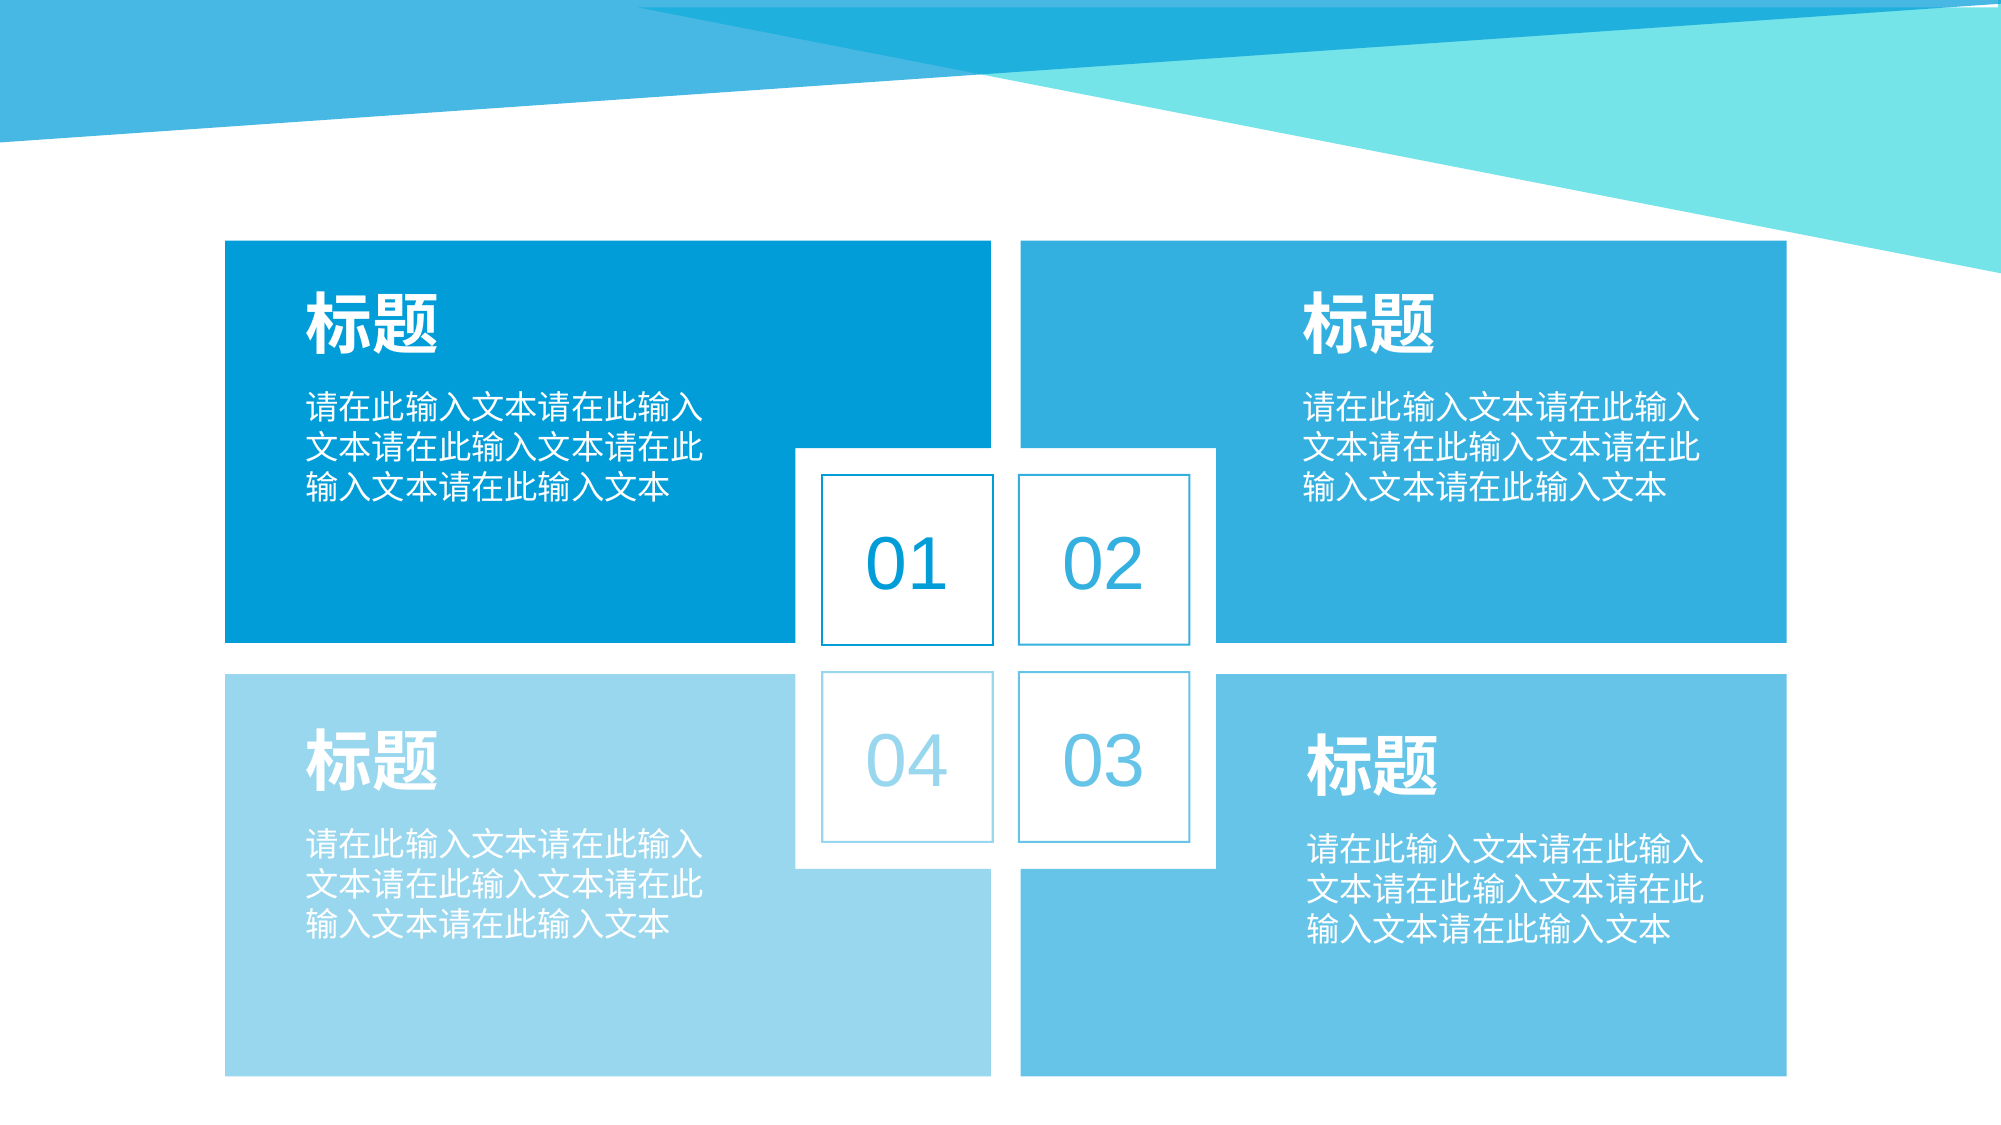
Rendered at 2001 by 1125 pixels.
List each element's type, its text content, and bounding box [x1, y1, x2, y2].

text_box 请在此输入文本请在此输入文本请在此输入文本请在此输入文本请在此输入文本 [290, 815, 728, 951]
text_box 01 [839, 506, 976, 612]
text_box [1020, 240, 1788, 644]
text_box [1018, 474, 1190, 646]
text_box 03 [1035, 703, 1173, 809]
text_box 02 [1035, 506, 1173, 612]
text_box [1018, 671, 1190, 843]
text_box 标题 [290, 710, 728, 806]
text_box [1020, 673, 1788, 1077]
text_box [224, 673, 992, 1077]
text_box 标题 [290, 274, 728, 369]
text_box [821, 671, 994, 843]
text_box [821, 474, 994, 646]
text_box 请在此输入文本请在此输入文本请在此输入文本请在此输入文本请在此输入文本 [1291, 821, 1729, 956]
text_box 标题 [1291, 716, 1729, 812]
text_box 请在此输入文本请在此输入文本请在此输入文本请在此输入文本请在此输入文本 [1287, 378, 1726, 514]
text_box 标题 [1287, 274, 1726, 369]
text_box 04 [839, 703, 976, 809]
text_box [224, 240, 992, 644]
text_box 请在此输入文本请在此输入文本请在此输入文本请在此输入文本请在此输入文本 [290, 378, 728, 514]
